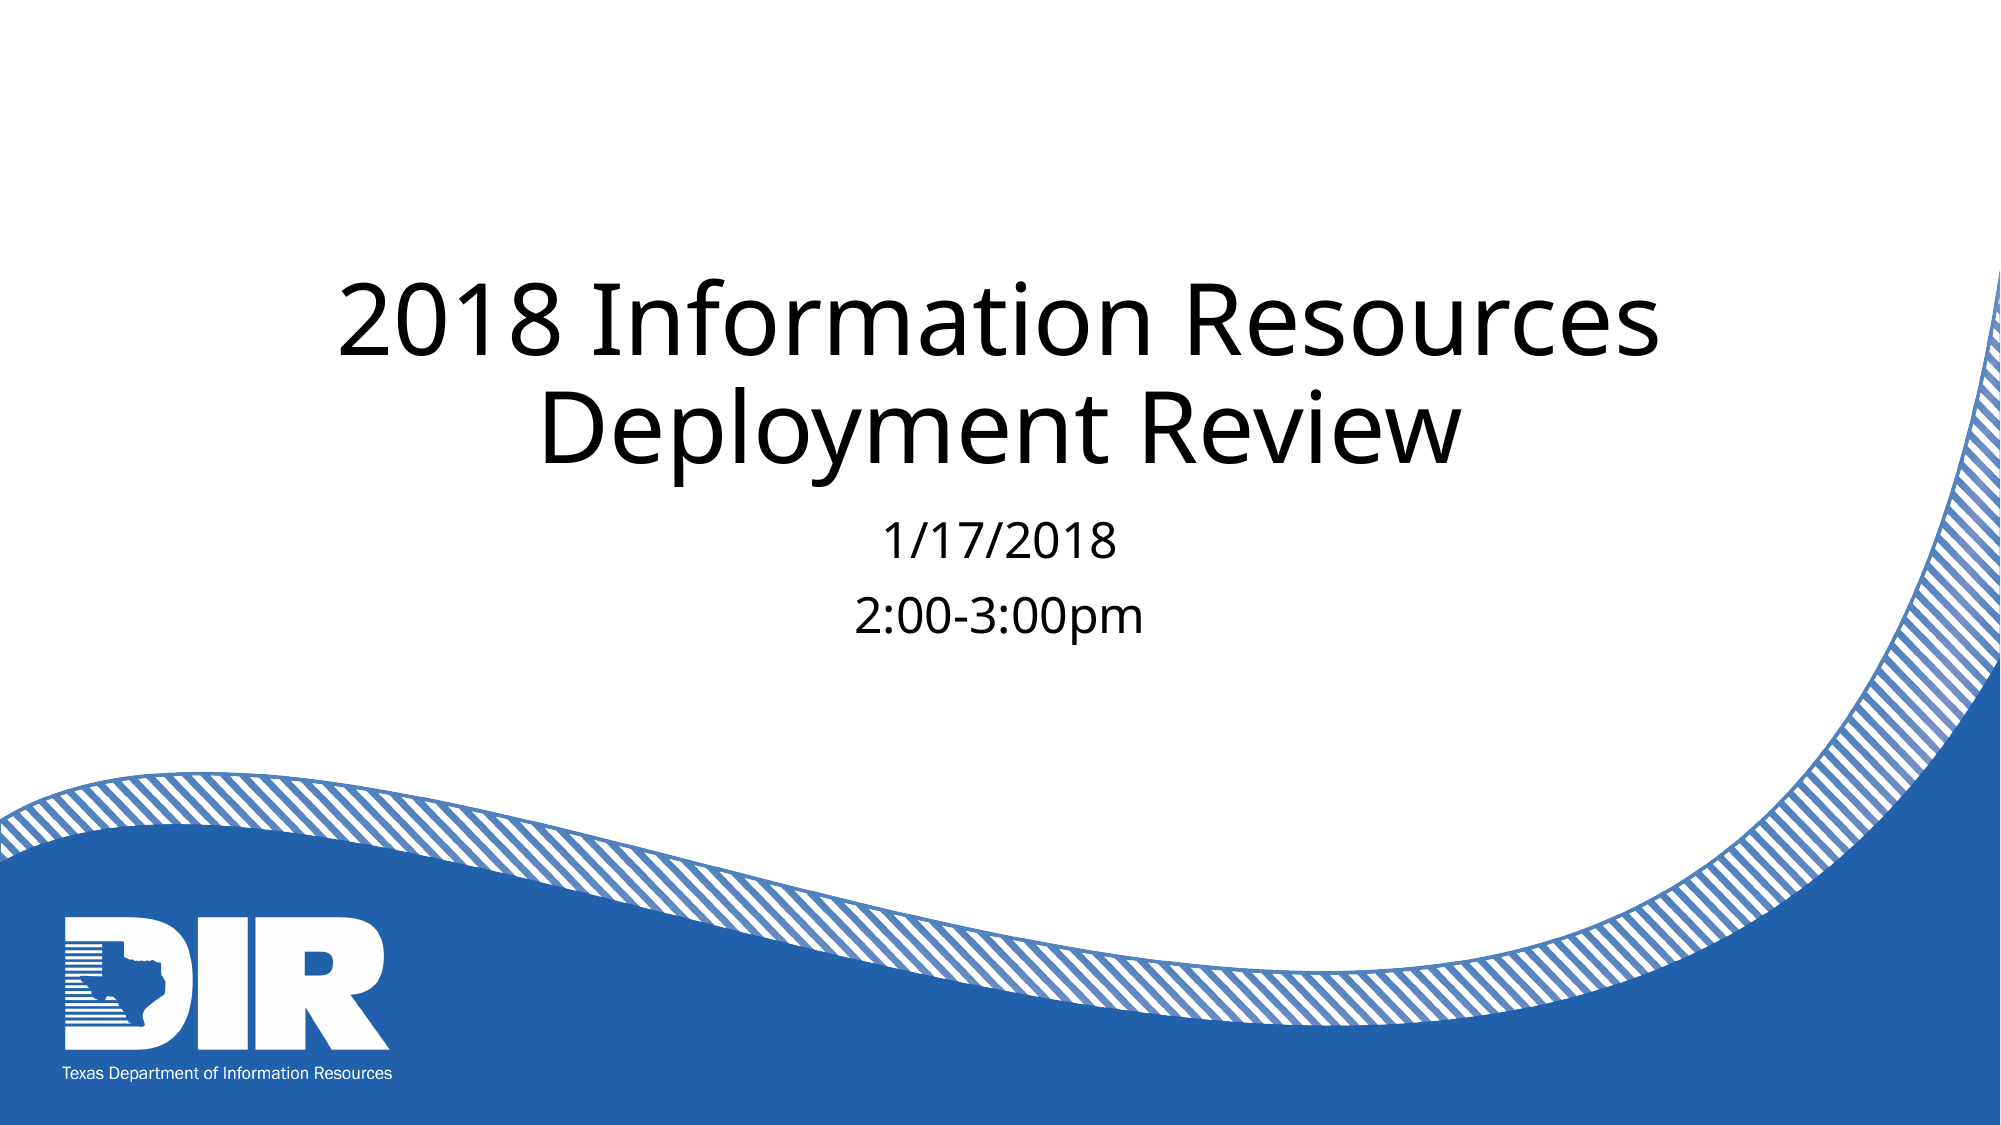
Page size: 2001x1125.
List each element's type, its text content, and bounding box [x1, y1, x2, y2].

subtitle 1/17/2018 2:00-3:00pm [249, 507, 1750, 780]
picture [0, 0, 2001, 1125]
title 2018 Information Resources Deployment Review [249, 100, 1750, 493]
